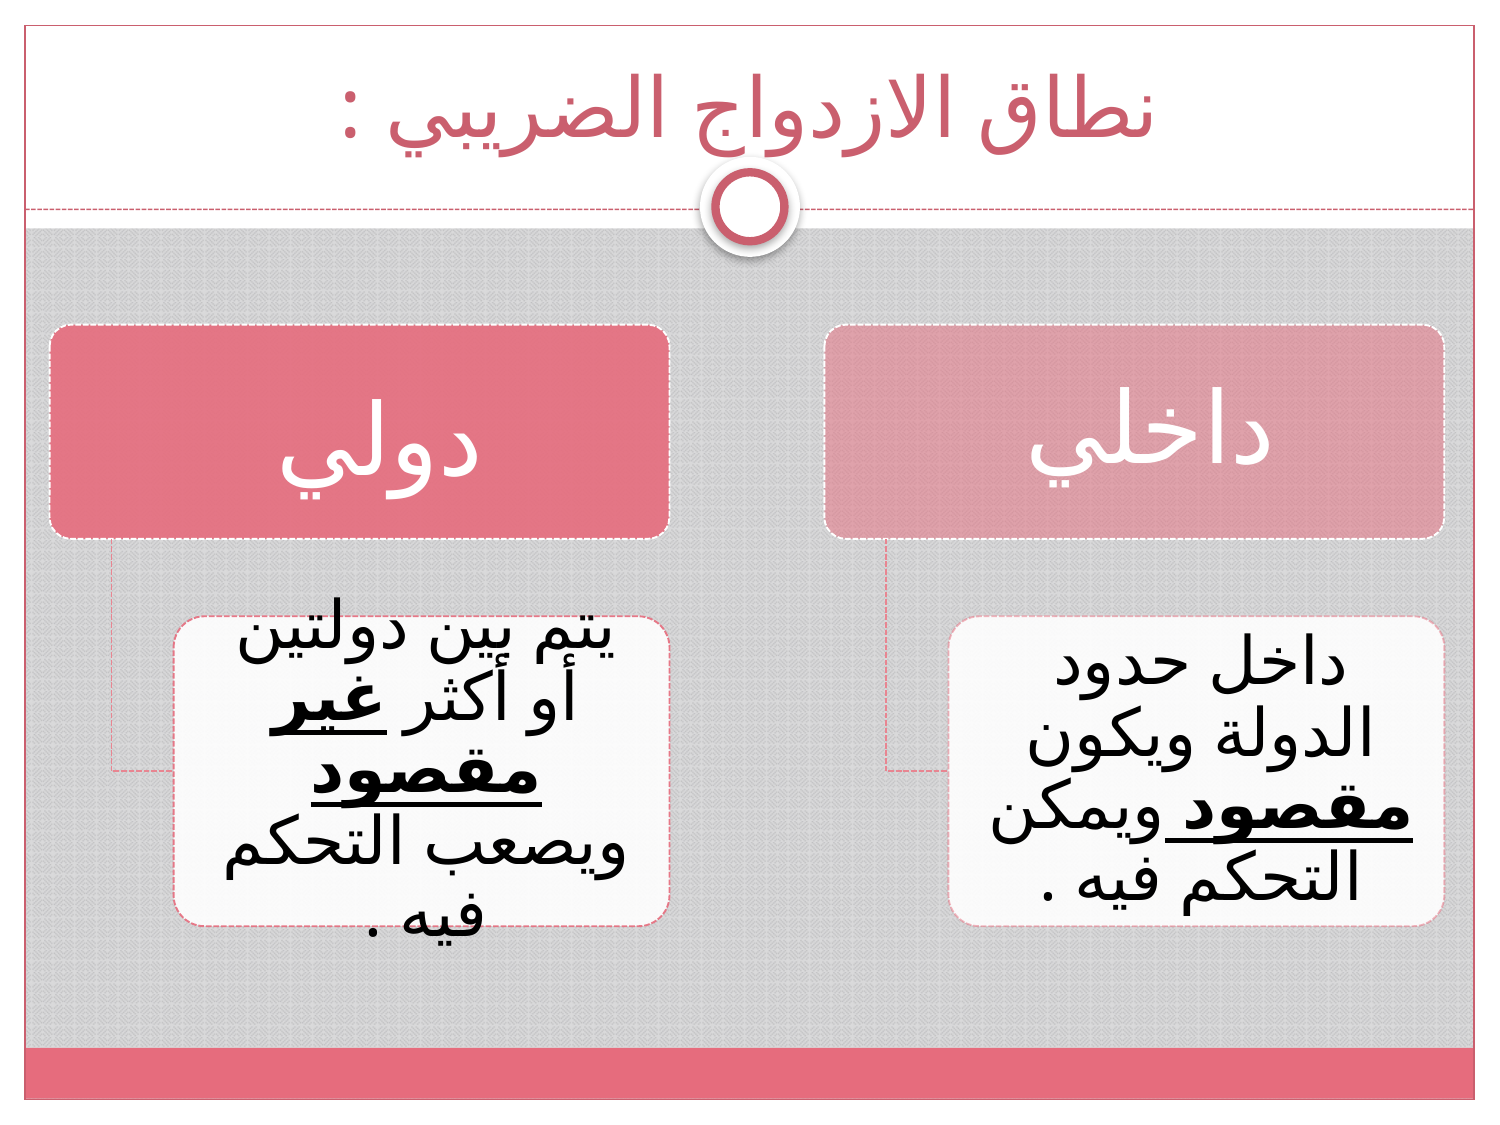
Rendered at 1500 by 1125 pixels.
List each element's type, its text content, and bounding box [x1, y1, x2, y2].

title نطاق الازدواج الضريبي : [49, 37, 1450, 162]
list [49, 250, 1445, 1001]
